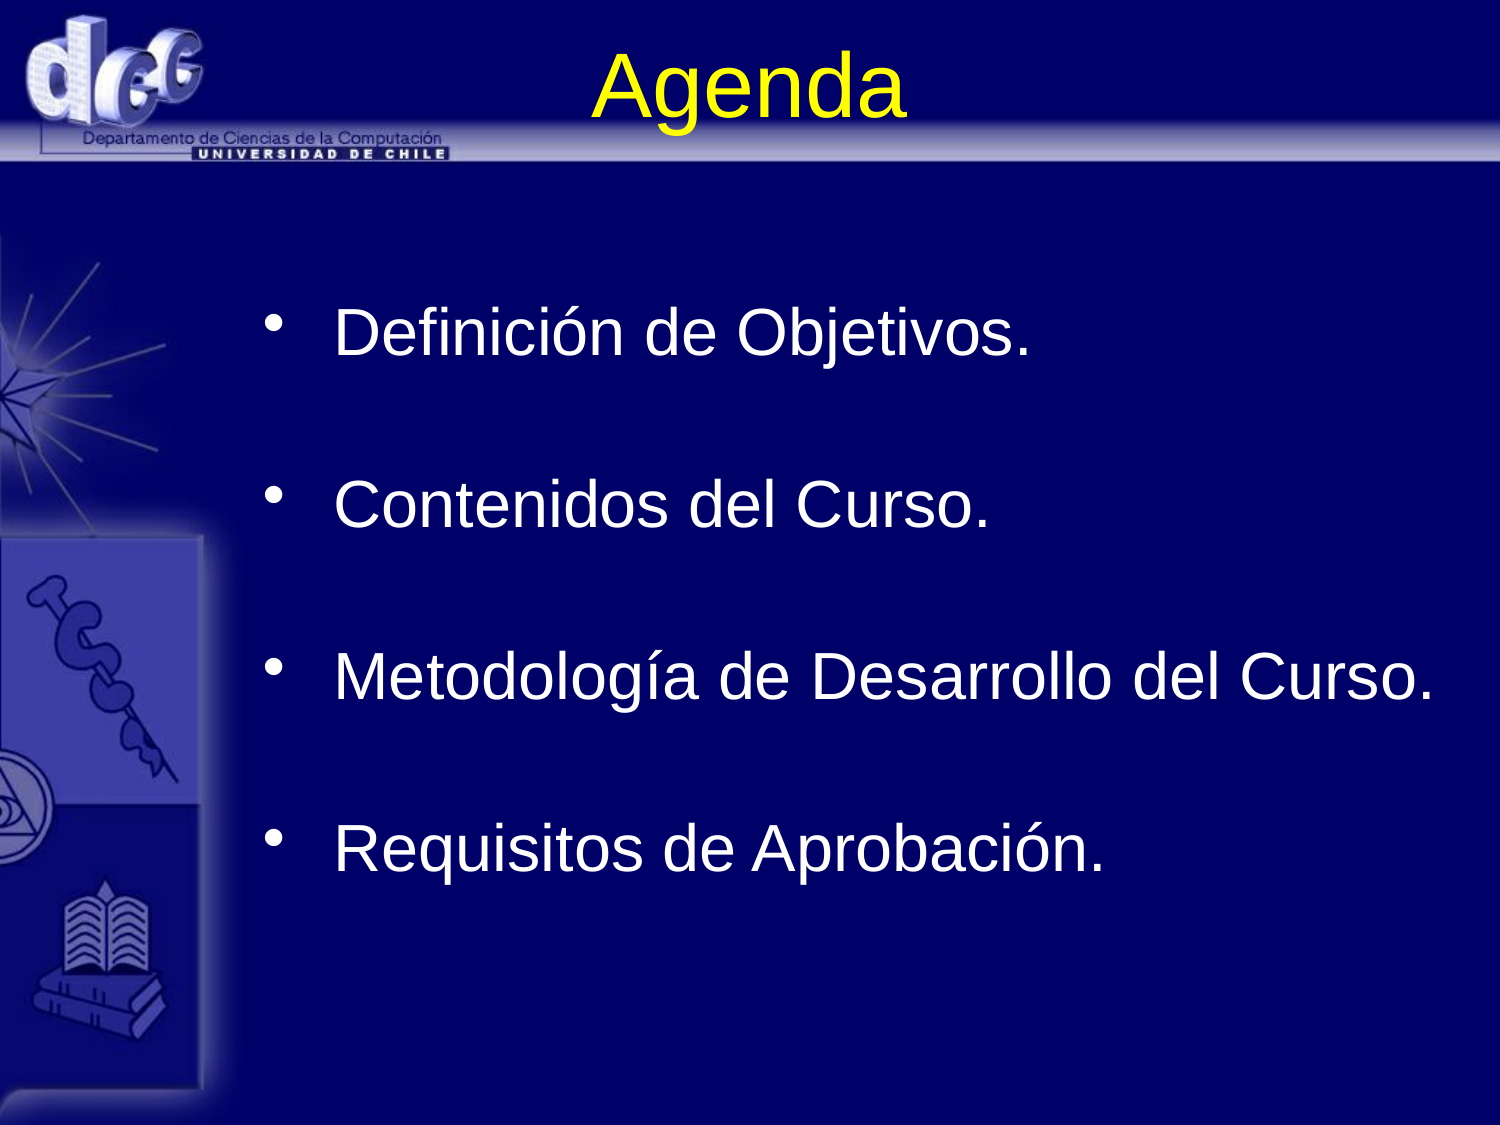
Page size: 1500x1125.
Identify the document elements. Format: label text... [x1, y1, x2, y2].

title Agenda [112, 0, 1388, 163]
list Definición de Objetivos. Contenidos del Curso. Metodología de Desarrollo del Curso. Requisitos de Aprobación. [218, 290, 1500, 1125]
picture [0, 0, 1500, 1125]
